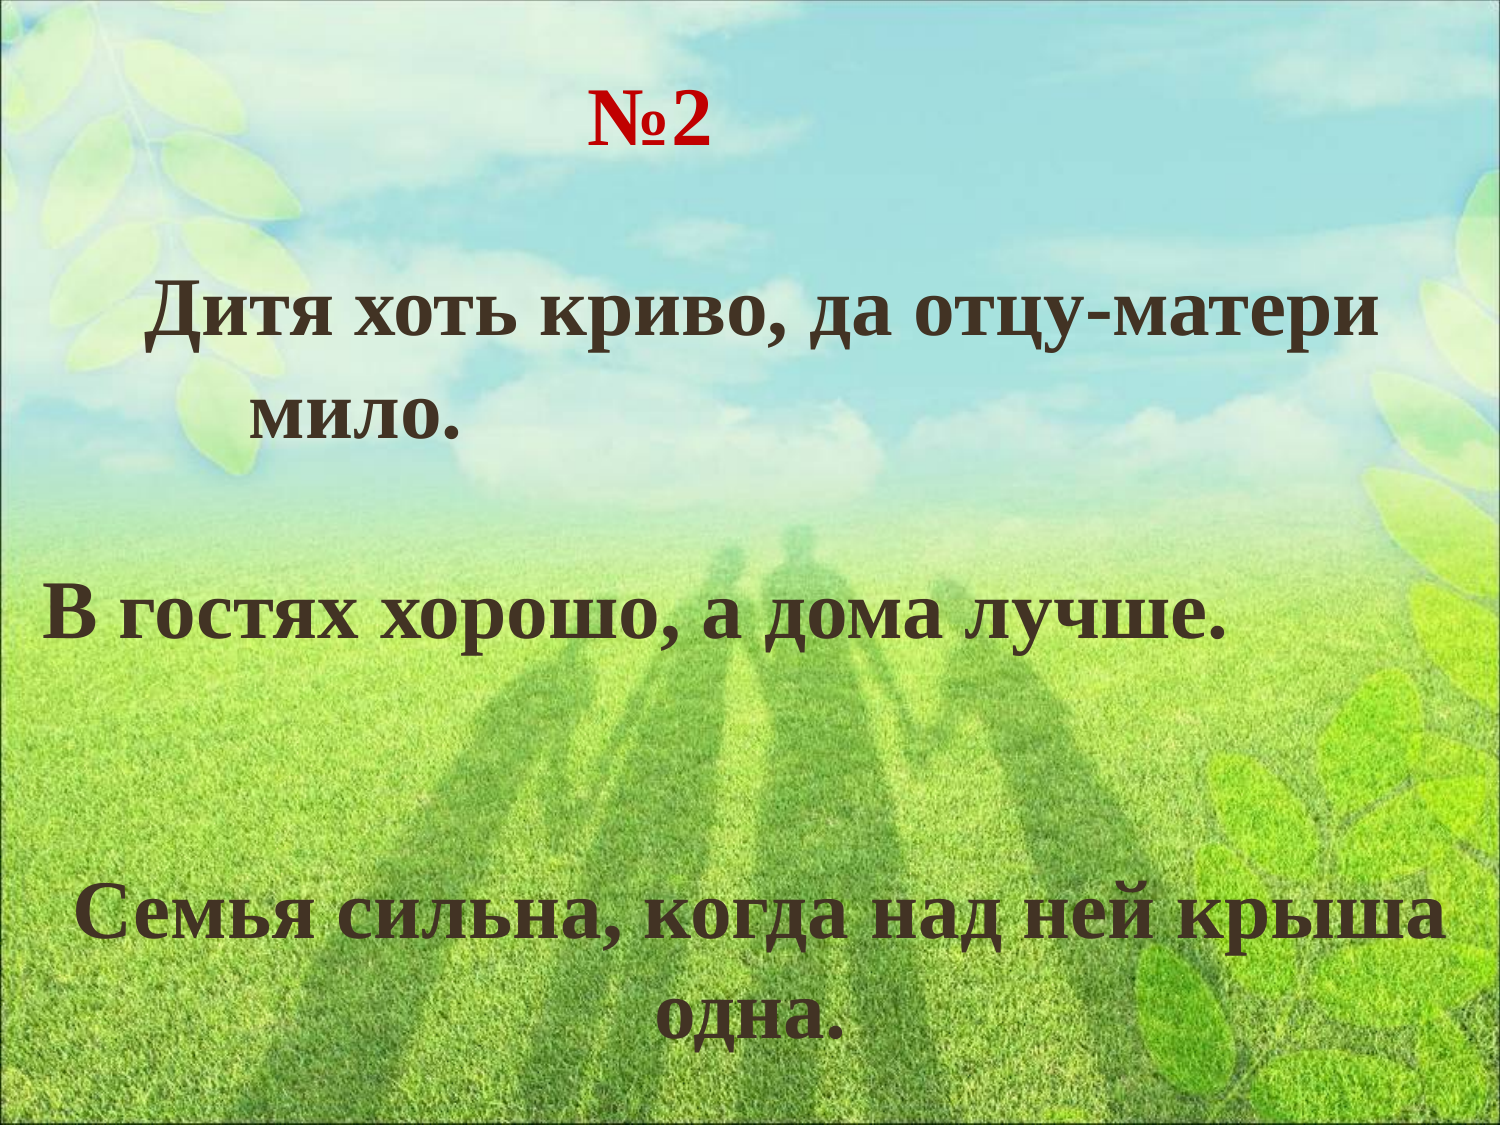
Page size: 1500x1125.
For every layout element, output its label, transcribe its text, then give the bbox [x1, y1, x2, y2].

picture [0, 0, 1500, 227]
text_box Дитя хоть криво, да отцу-матери мило. В гостях хорошо, а дома лучше. Семья сильна, когда над ней крыша одна. [0, 227, 1500, 1125]
text_box №2 [572, 54, 756, 170]
